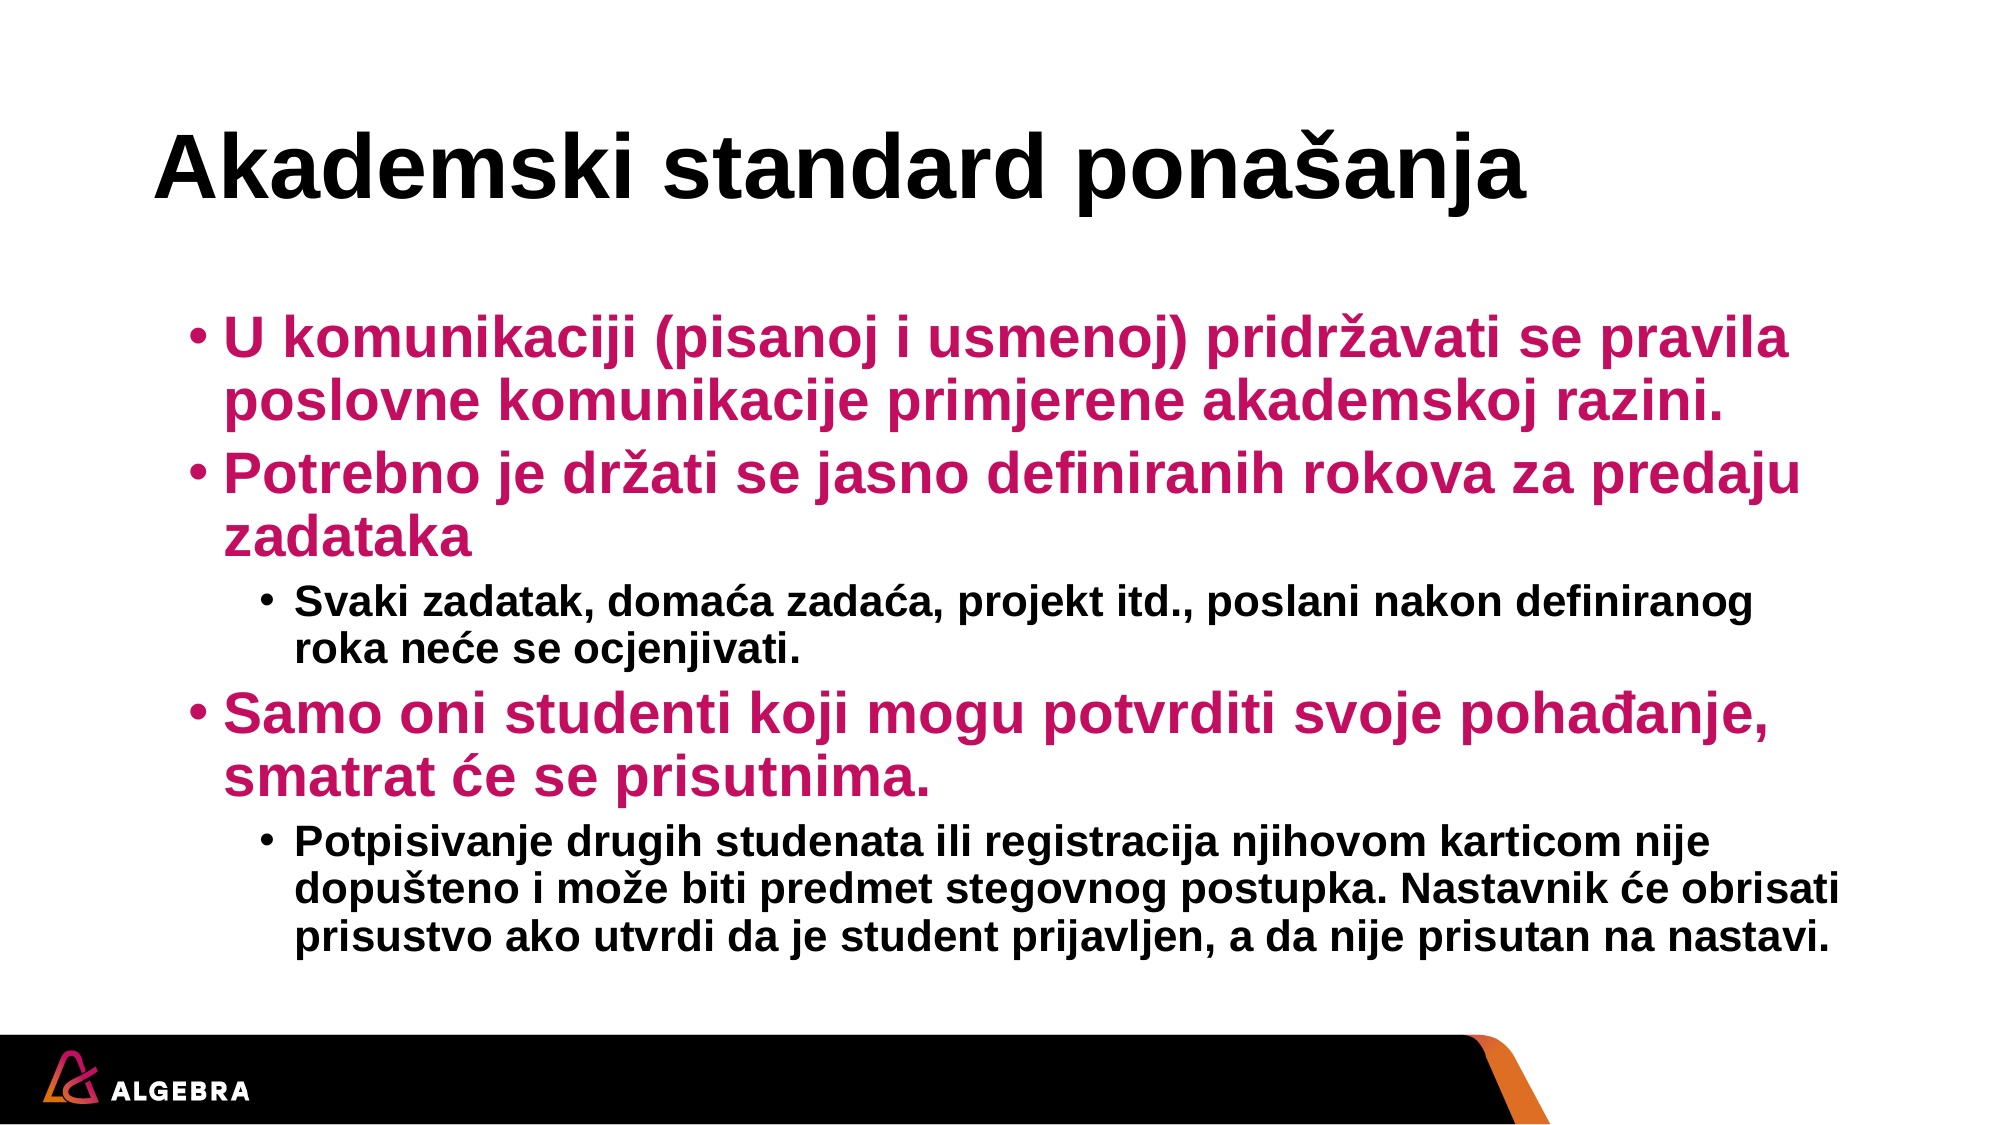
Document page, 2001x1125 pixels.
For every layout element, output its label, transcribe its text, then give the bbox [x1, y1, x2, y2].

picture [0, 1034, 1733, 1125]
list U komunikaciji (pisanoj i usmenoj) pridržavati se pravila poslovne komunikacije primjerene akademskoj razini. Potrebno je držati se jasno definiranih rokova za predaju zadataka Svaki zadatak, domaća zadaća, projekt itd., poslani nakon definiranog roka neće se ocjenjivati. Samo oni studenti koji mogu potvrditi svoje pohađanje, smatrat će se prisutnima. Potpisivanje drugih studenata ili registracija njihovom karticom nije dopušteno i može biti predmet stegovnog postupka. Nastavnik će obrisati prisustvo ako utvrdi da je student prijavljen, a da nije prisutan na nastavi. [137, 299, 1863, 1014]
title Akademski standard ponašanja [137, 59, 1863, 278]
